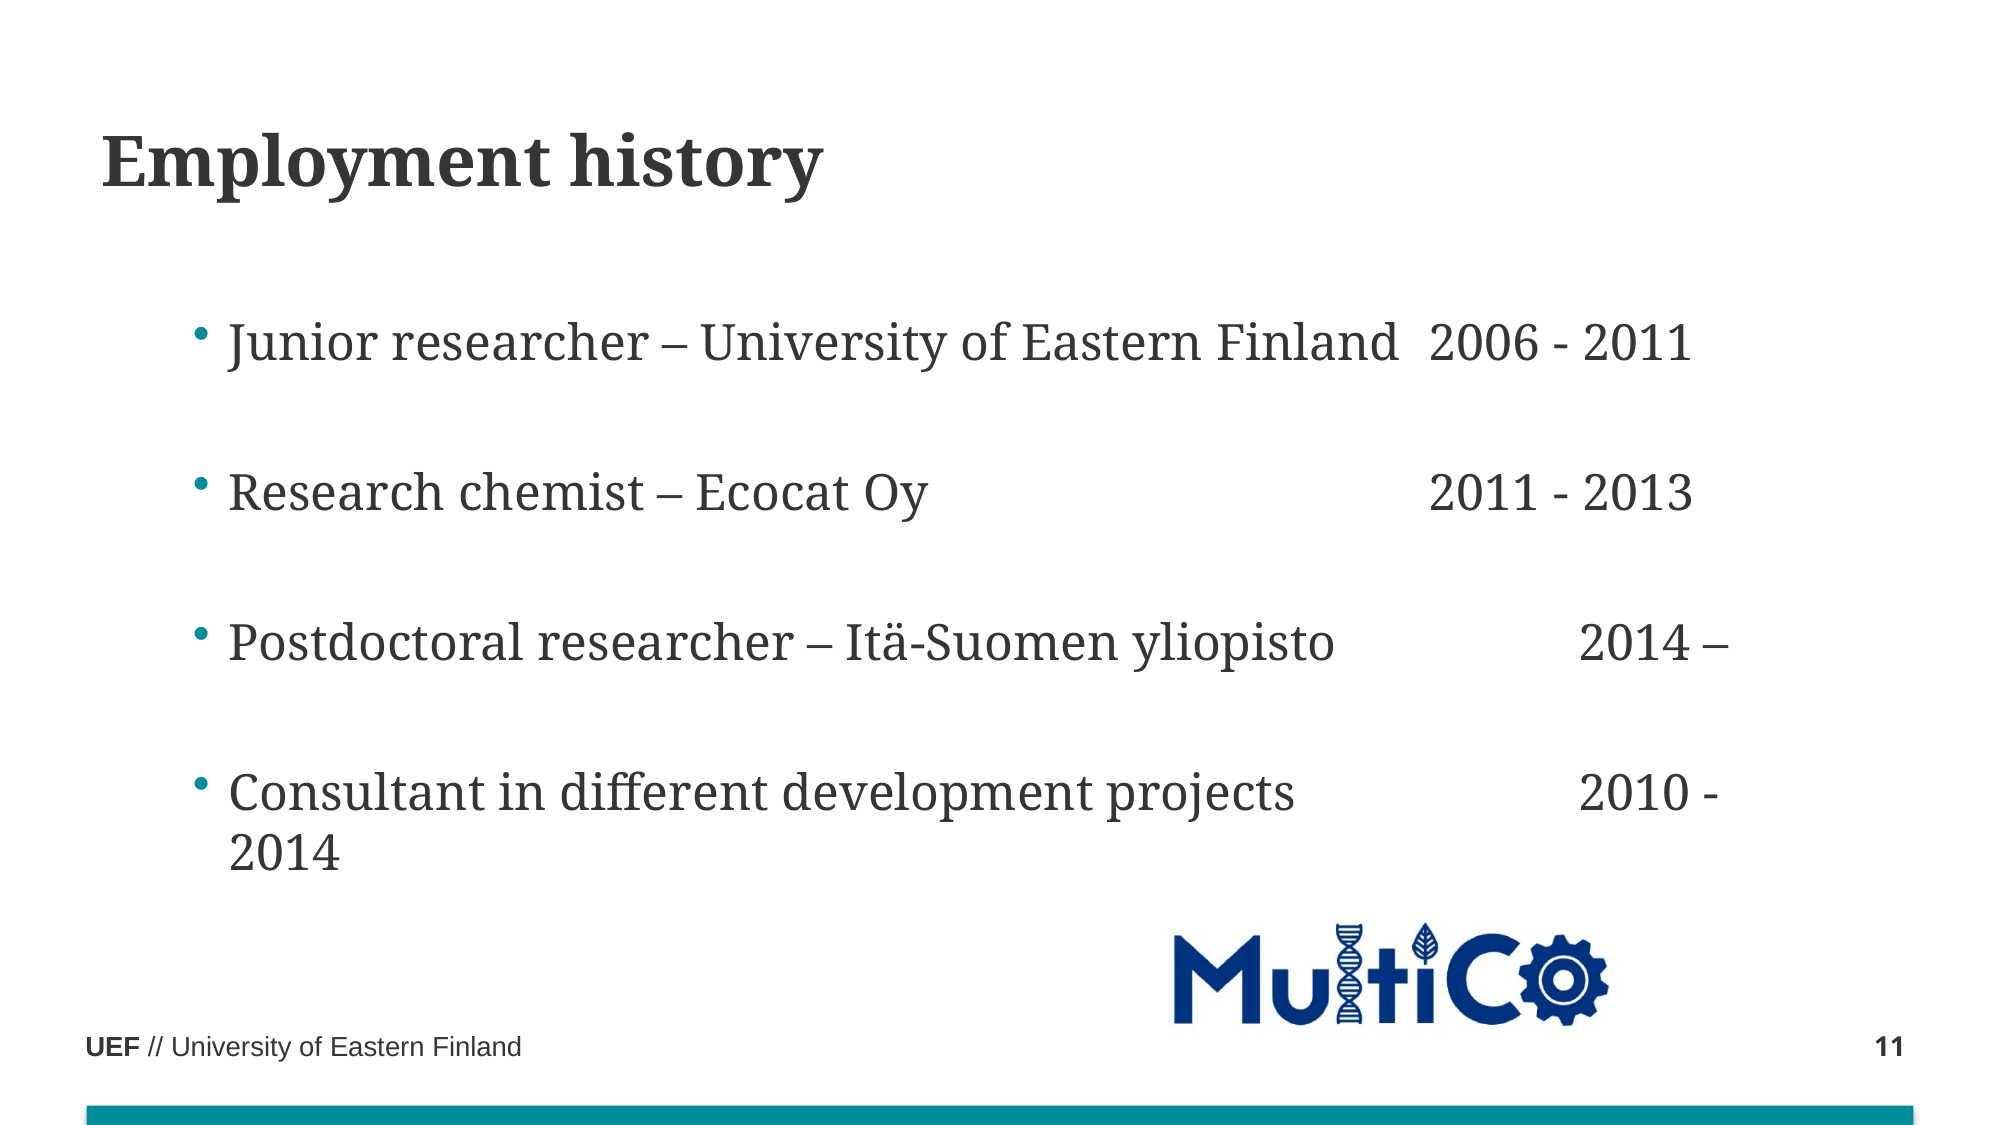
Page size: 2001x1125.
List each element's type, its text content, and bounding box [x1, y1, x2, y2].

title Employment history [86, 107, 1914, 274]
picture [1158, 901, 1625, 1048]
slide_number 11 [1826, 1026, 1906, 1068]
list Junior researcher – University of Eastern Finland 2006 - 2011 Research chemist – Ecocat Oy 2011 - 2013 Postdoctoral researcher – Itä-Suomen yliopisto 2014 – Consultant in different development projects 2010 - 2014 [177, 302, 1816, 988]
